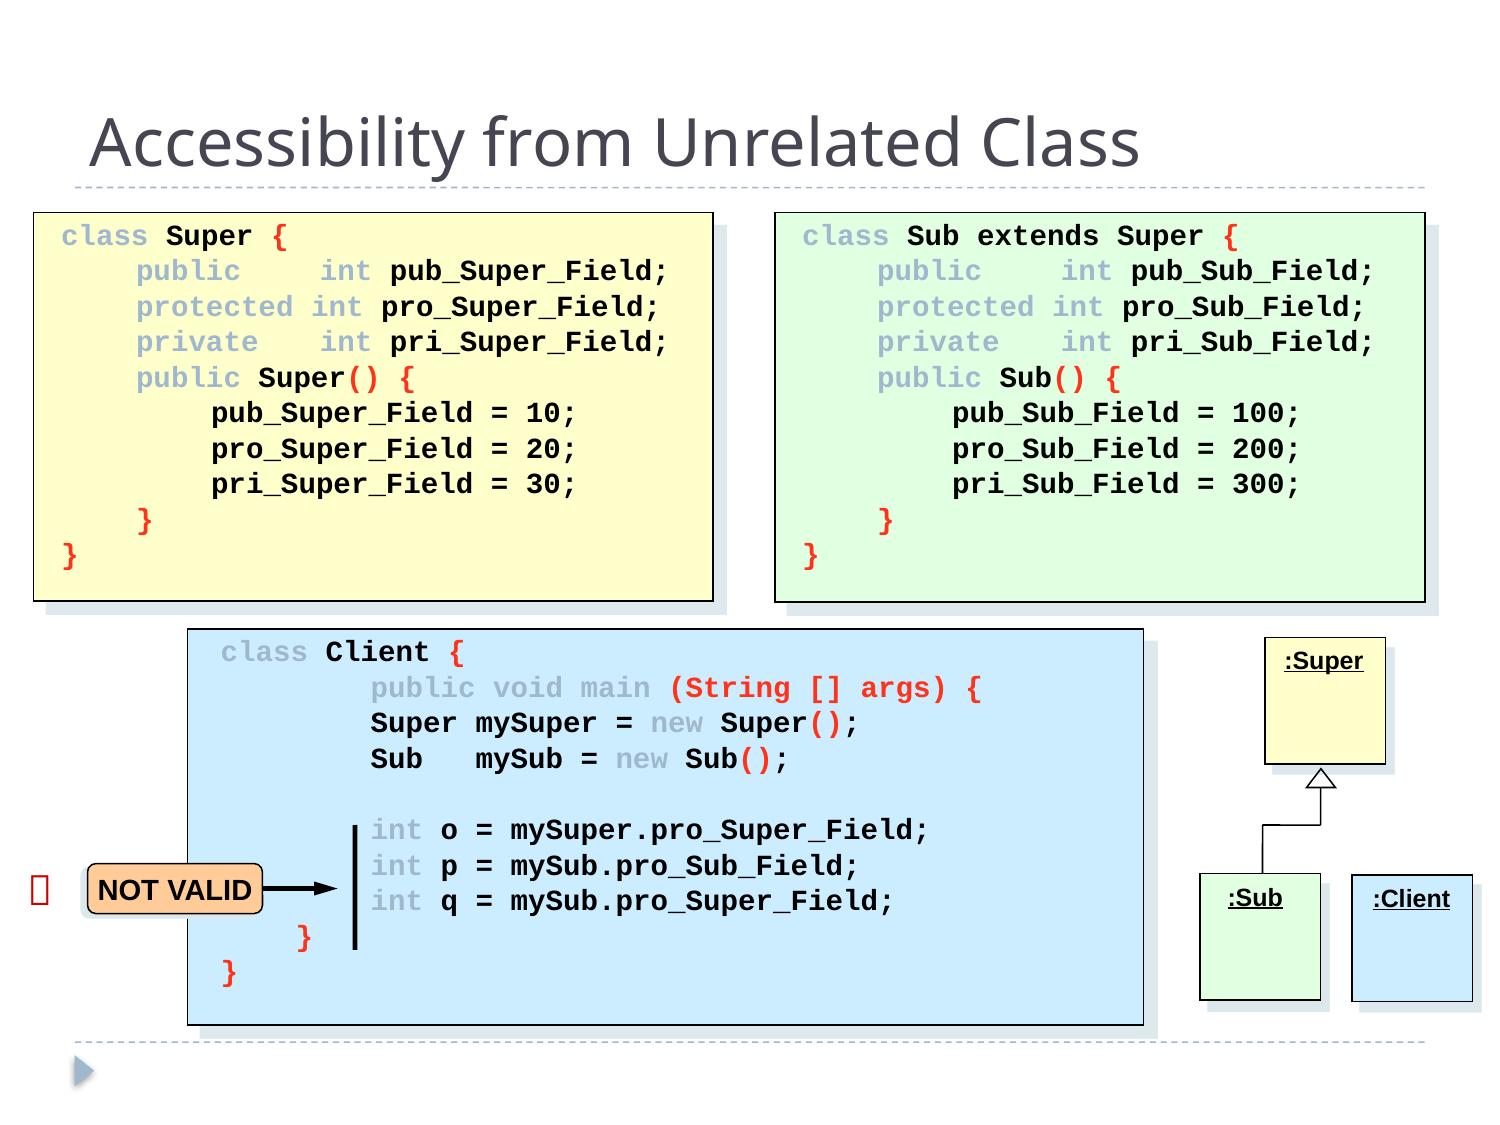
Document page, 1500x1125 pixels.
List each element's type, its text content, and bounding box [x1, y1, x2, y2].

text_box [774, 212, 1426, 603]
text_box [33, 212, 714, 602]
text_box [1199, 637, 1473, 1002]
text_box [87, 863, 338, 914]
title Accessibility from Unrelated Class [75, 24, 1425, 188]
text_box  [12, 856, 81, 914]
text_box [187, 628, 1144, 1026]
